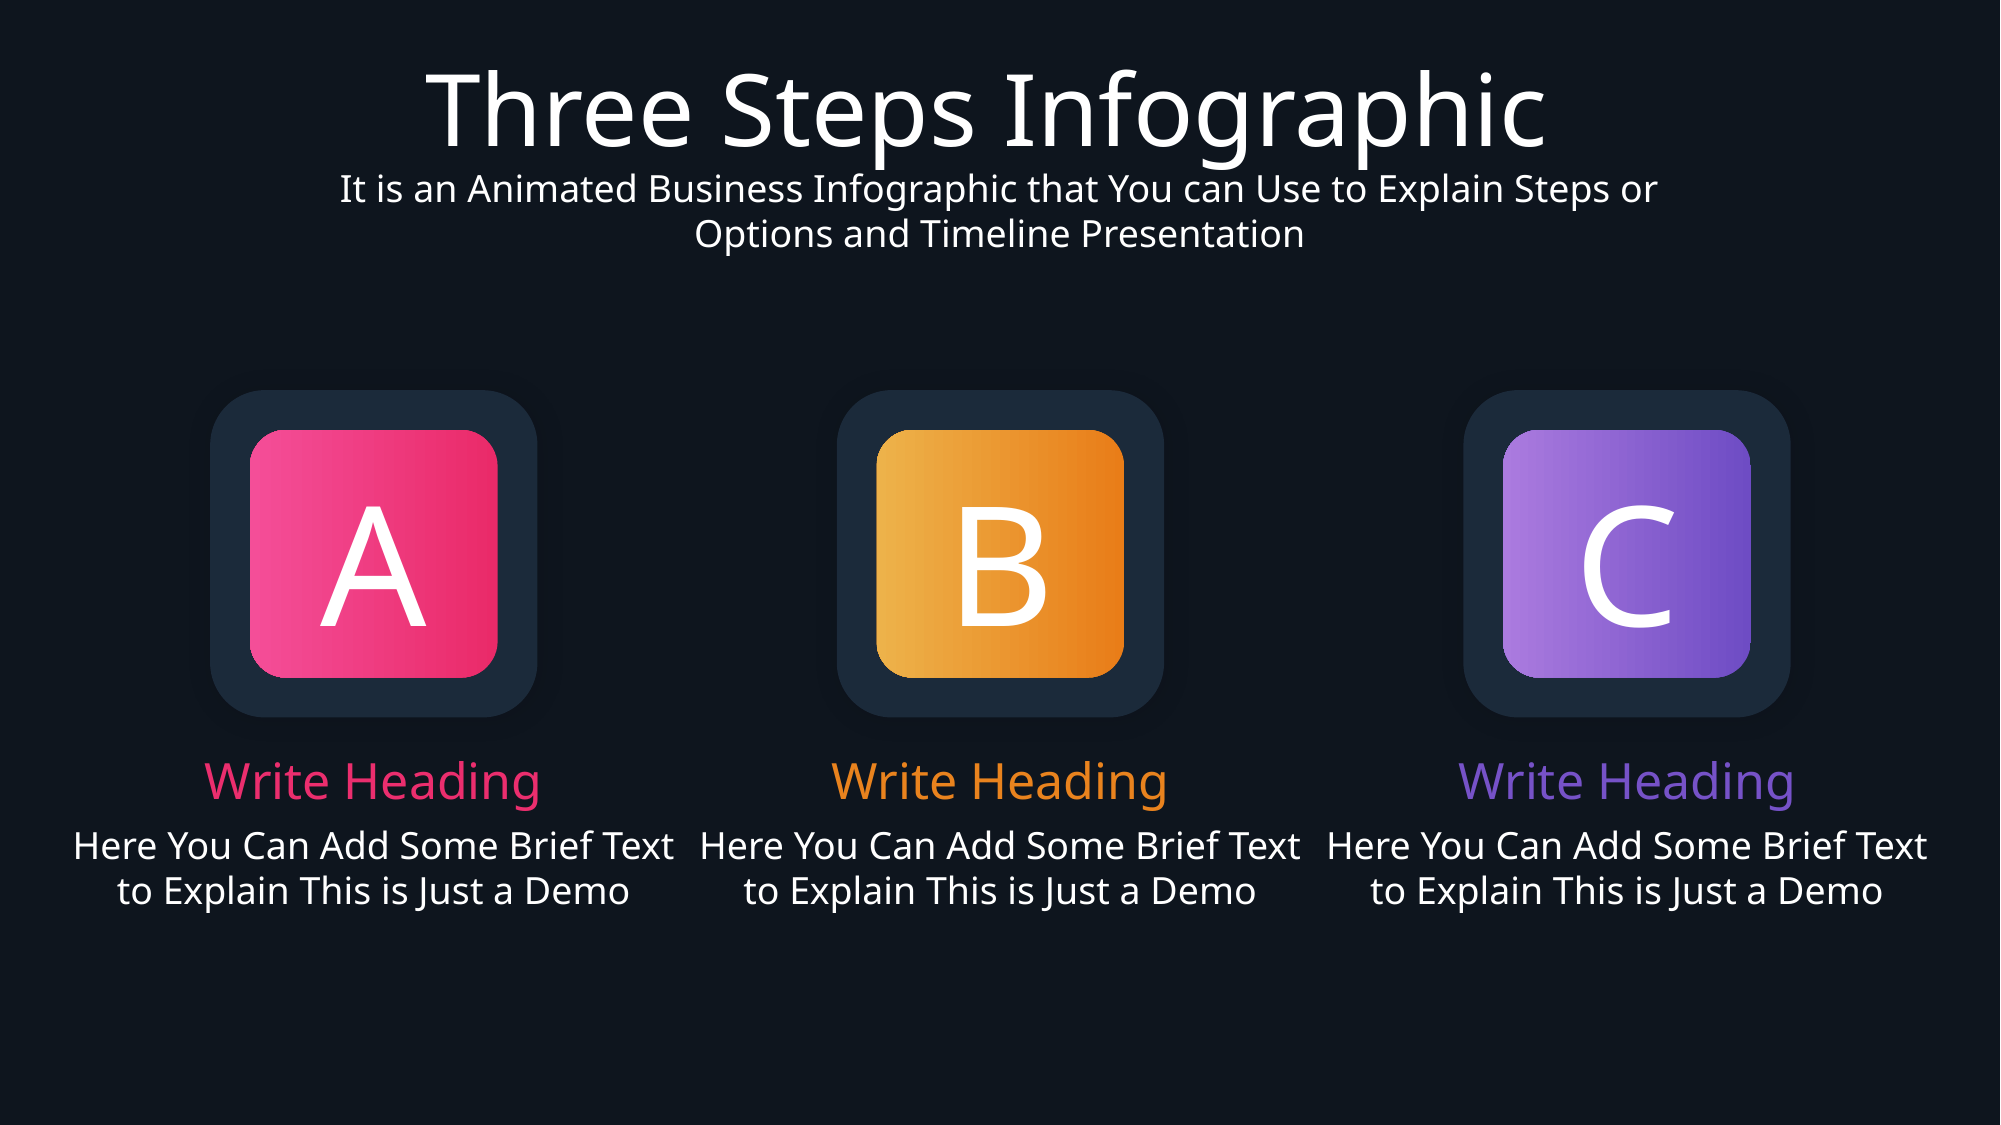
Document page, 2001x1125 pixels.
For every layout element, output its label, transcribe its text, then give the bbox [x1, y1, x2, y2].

text_box A [285, 451, 462, 667]
text_box Write Heading [1327, 742, 1954, 817]
text_box It is an Animated Business Infographic that You can Use to Explain Steps or Options and Timeline Presentation [280, 157, 1719, 263]
text_box Here You Can Add Some Brief Text to Explain This is Just a Demo [1326, 814, 1953, 920]
text_box Here You Can Add Some Brief Text to Explain This is Just a Demo [674, 814, 1326, 920]
text_box Write Heading [47, 742, 674, 817]
text_box [835, 389, 1166, 719]
text_box [209, 389, 539, 719]
text_box [875, 428, 1126, 679]
text_box Here You Can Add Some Brief Text to Explain This is Just a Demo [48, 814, 674, 920]
text_box [1502, 428, 1752, 679]
text_box Write Heading [674, 742, 1327, 817]
text_box Three Steps Infographic [280, 38, 1719, 157]
text_box [1462, 389, 1792, 719]
text_box [249, 429, 498, 678]
text_box B [912, 451, 1089, 667]
text_box C [1538, 451, 1716, 667]
